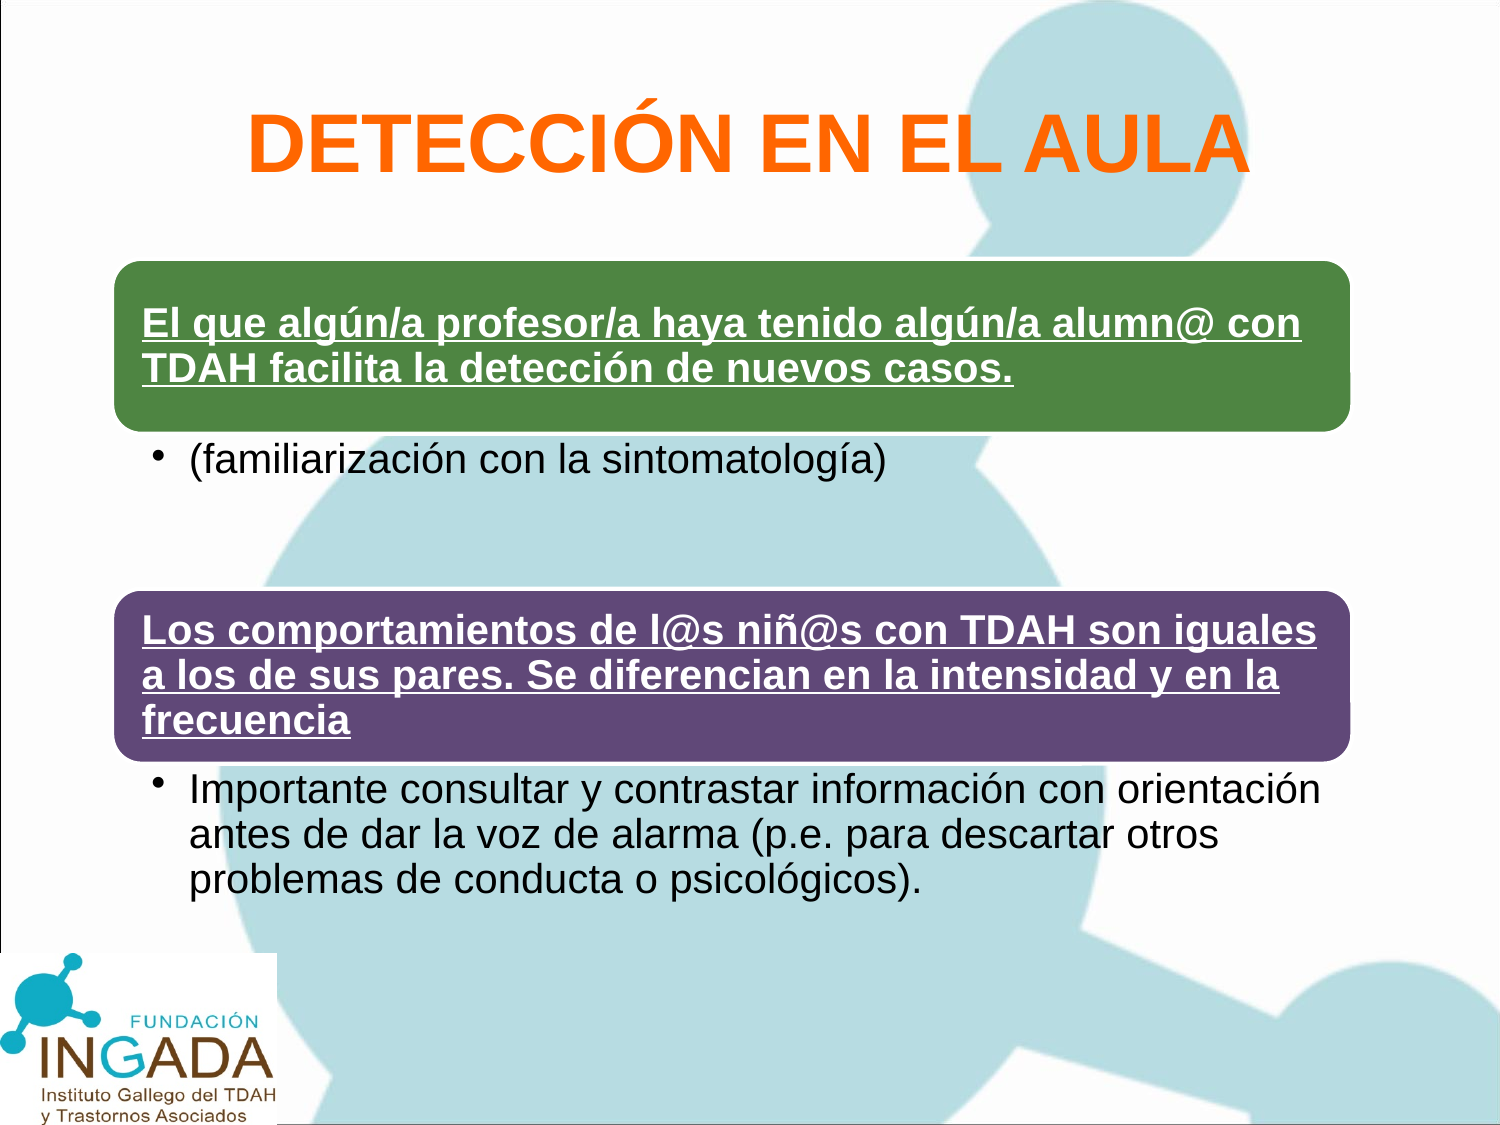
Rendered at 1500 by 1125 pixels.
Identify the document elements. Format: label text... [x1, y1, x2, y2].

text_box DETECCIÓN EN EL AULA [74, 45, 1425, 233]
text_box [111, 255, 1353, 923]
picture [0, 0, 1500, 1125]
